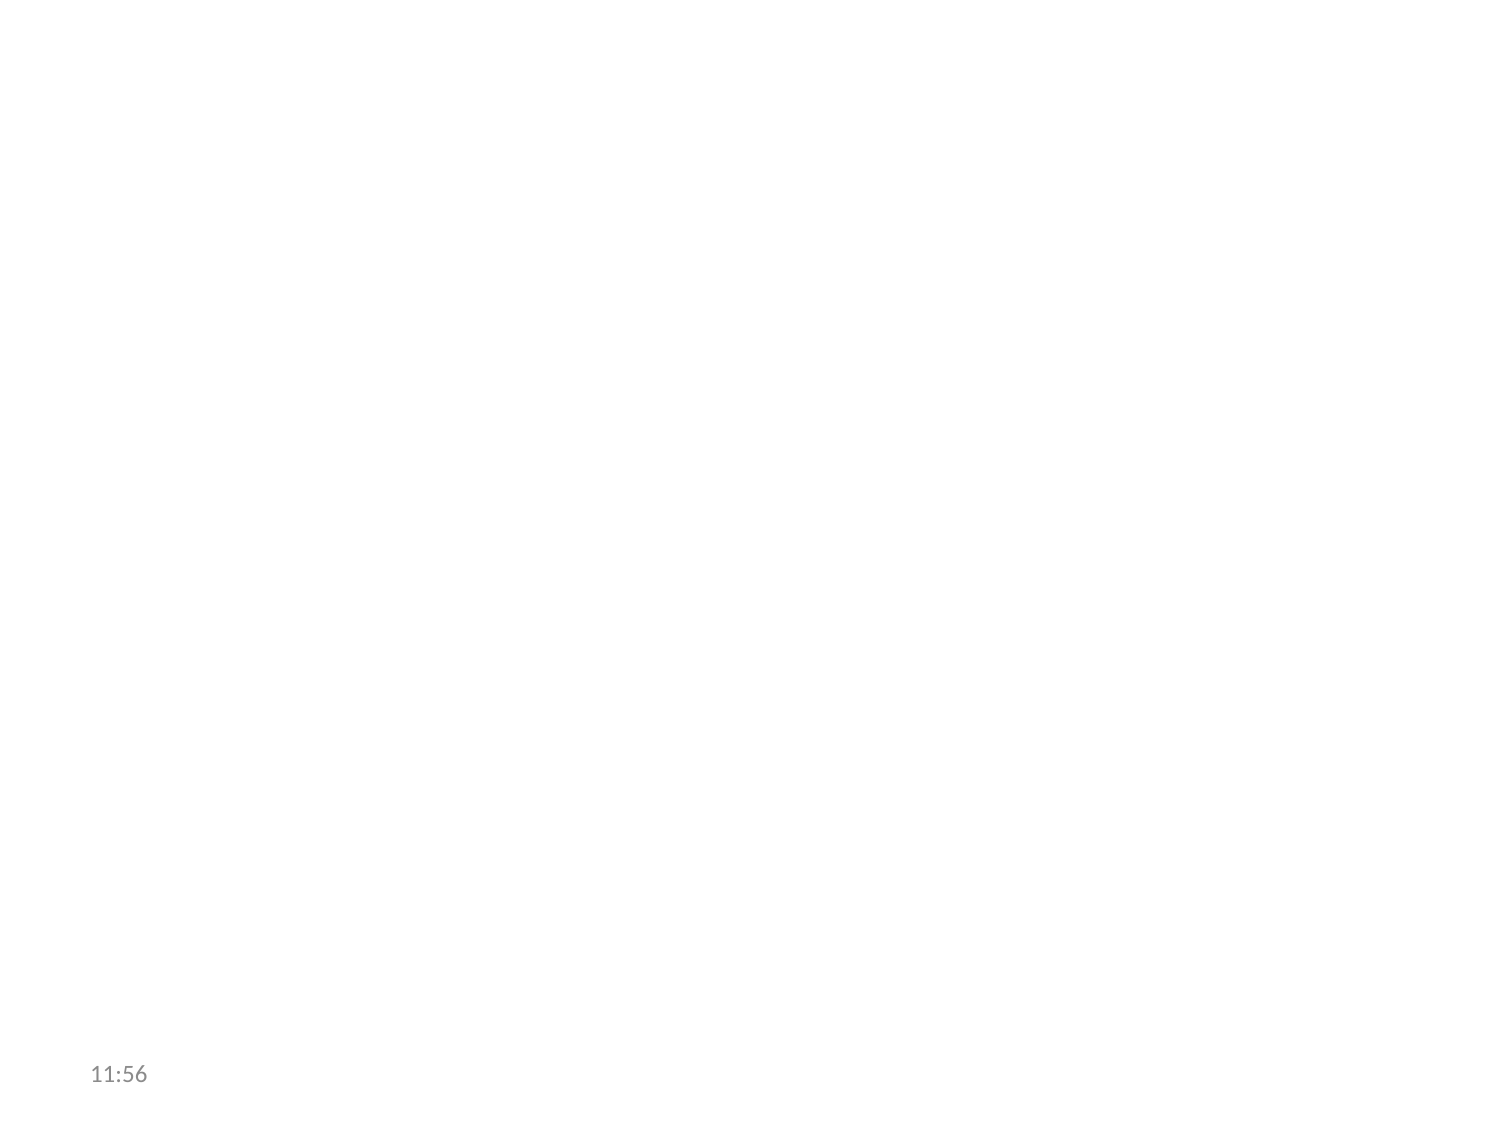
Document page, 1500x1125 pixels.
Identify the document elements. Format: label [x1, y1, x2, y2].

slide_number [75, 1042, 425, 1103]
